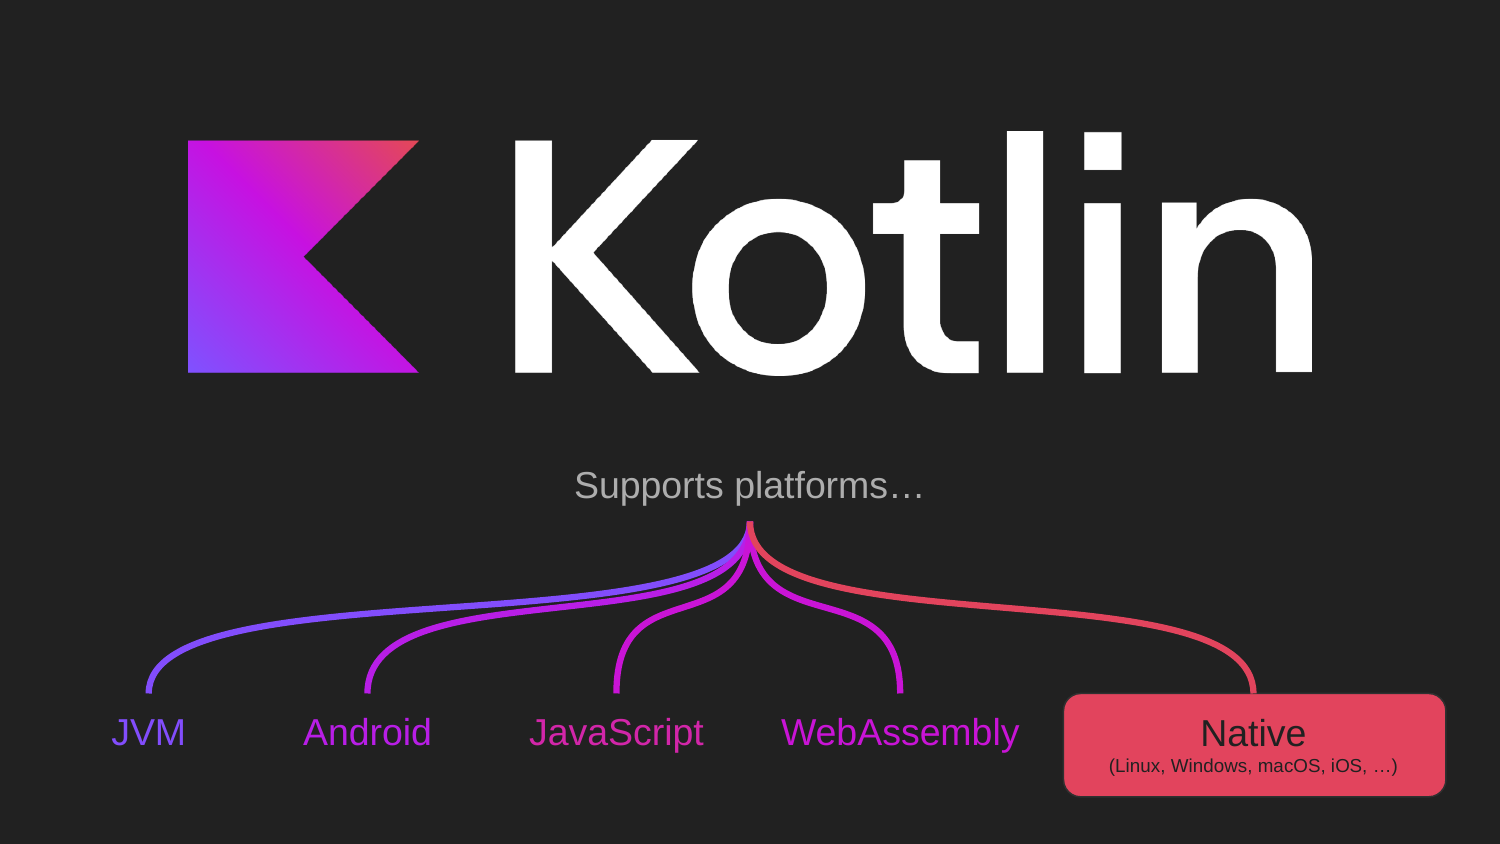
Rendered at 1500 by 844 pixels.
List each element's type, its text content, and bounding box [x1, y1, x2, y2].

text_box [1092, 693, 1446, 797]
text_box Native (Linux, Windows, macOS, iOS, …) [1092, 693, 1416, 791]
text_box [363, 306, 536, 844]
picture [188, 131, 1312, 376]
text_box Android [246, 693, 358, 769]
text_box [739, 532, 910, 684]
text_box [472, 416, 645, 800]
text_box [915, 355, 1088, 844]
text_box JVM [50, 693, 246, 769]
text_box WebAssembly [744, 693, 910, 769]
text_box JavaScript [649, 693, 744, 769]
text_box Supports platforms… [649, 446, 910, 522]
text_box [597, 540, 734, 675]
